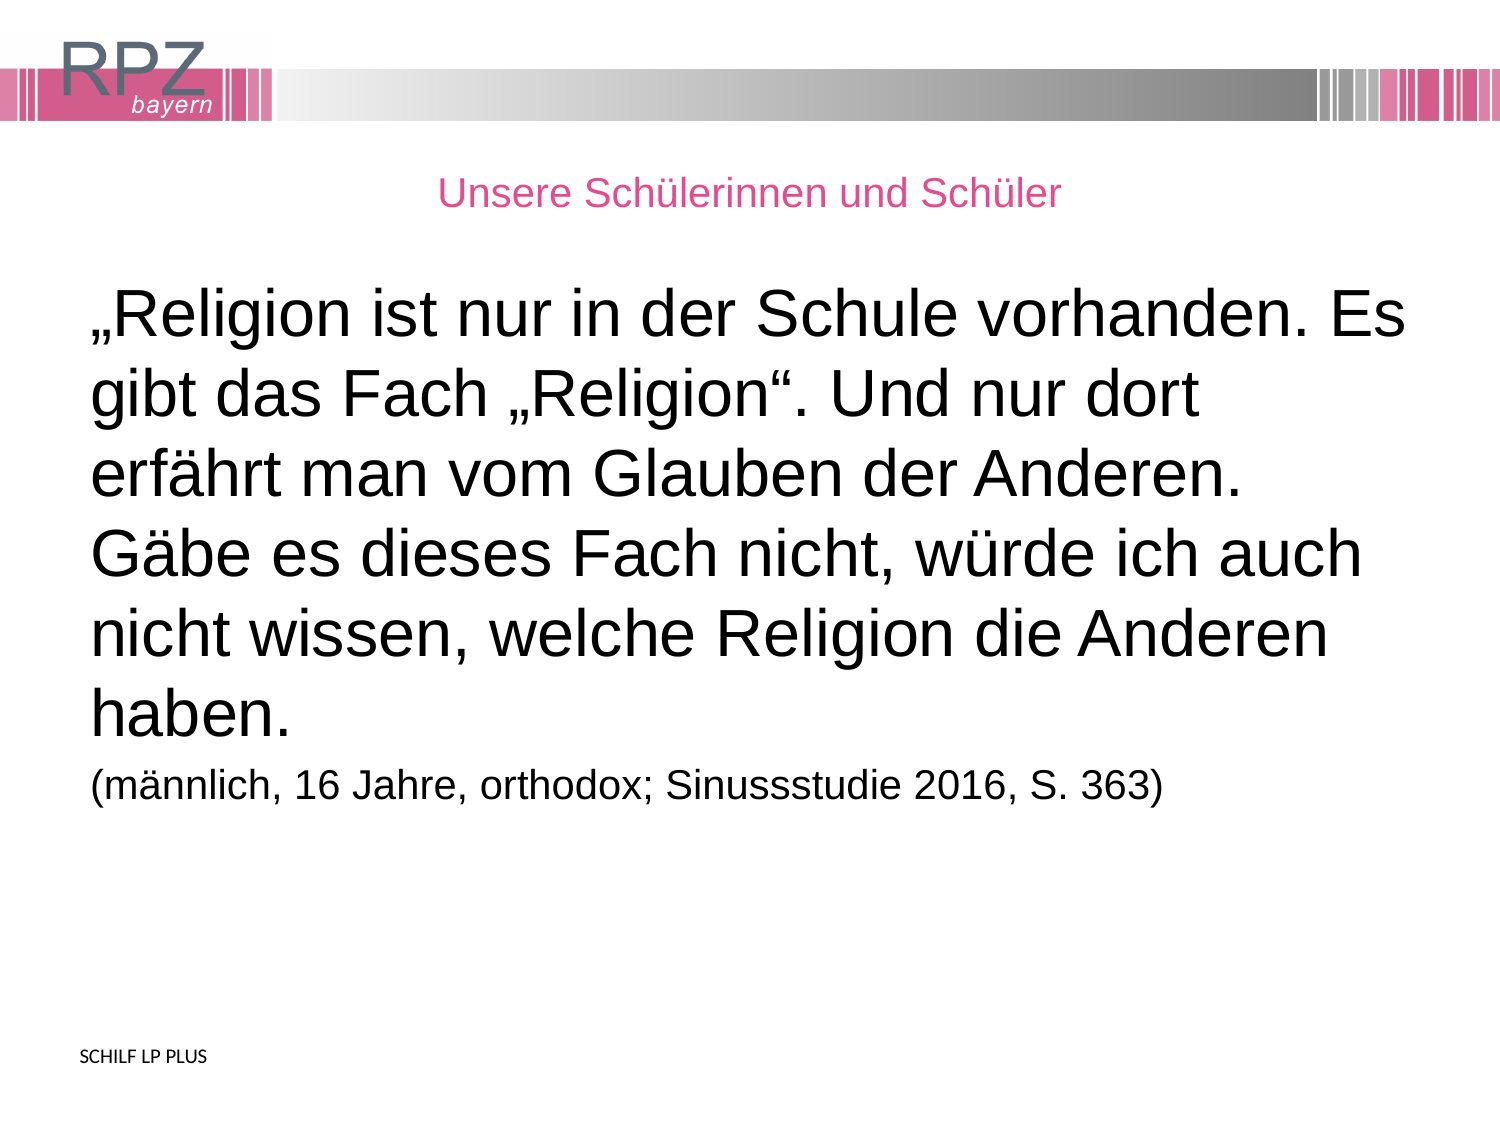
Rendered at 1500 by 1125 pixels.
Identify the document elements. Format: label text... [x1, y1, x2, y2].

picture [1319, 69, 1379, 121]
list „Religion ist nur in der Schule vorhanden. Es gibt das Fach „Religion“. Und nur dort erfährt man vom Glauben der Anderen. Gäbe es dieses Fach nicht, würde ich auch nicht wissen, welche Religion die Anderen haben. (männlich, 16 Jahre, orthodox; Sinussstudie 2016, S. 363) [75, 262, 1425, 1005]
picture [0, 31, 272, 121]
picture [1380, 69, 1439, 121]
title Unsere Schülerinnen und Schüler [75, 149, 1425, 233]
picture [1443, 69, 1500, 121]
